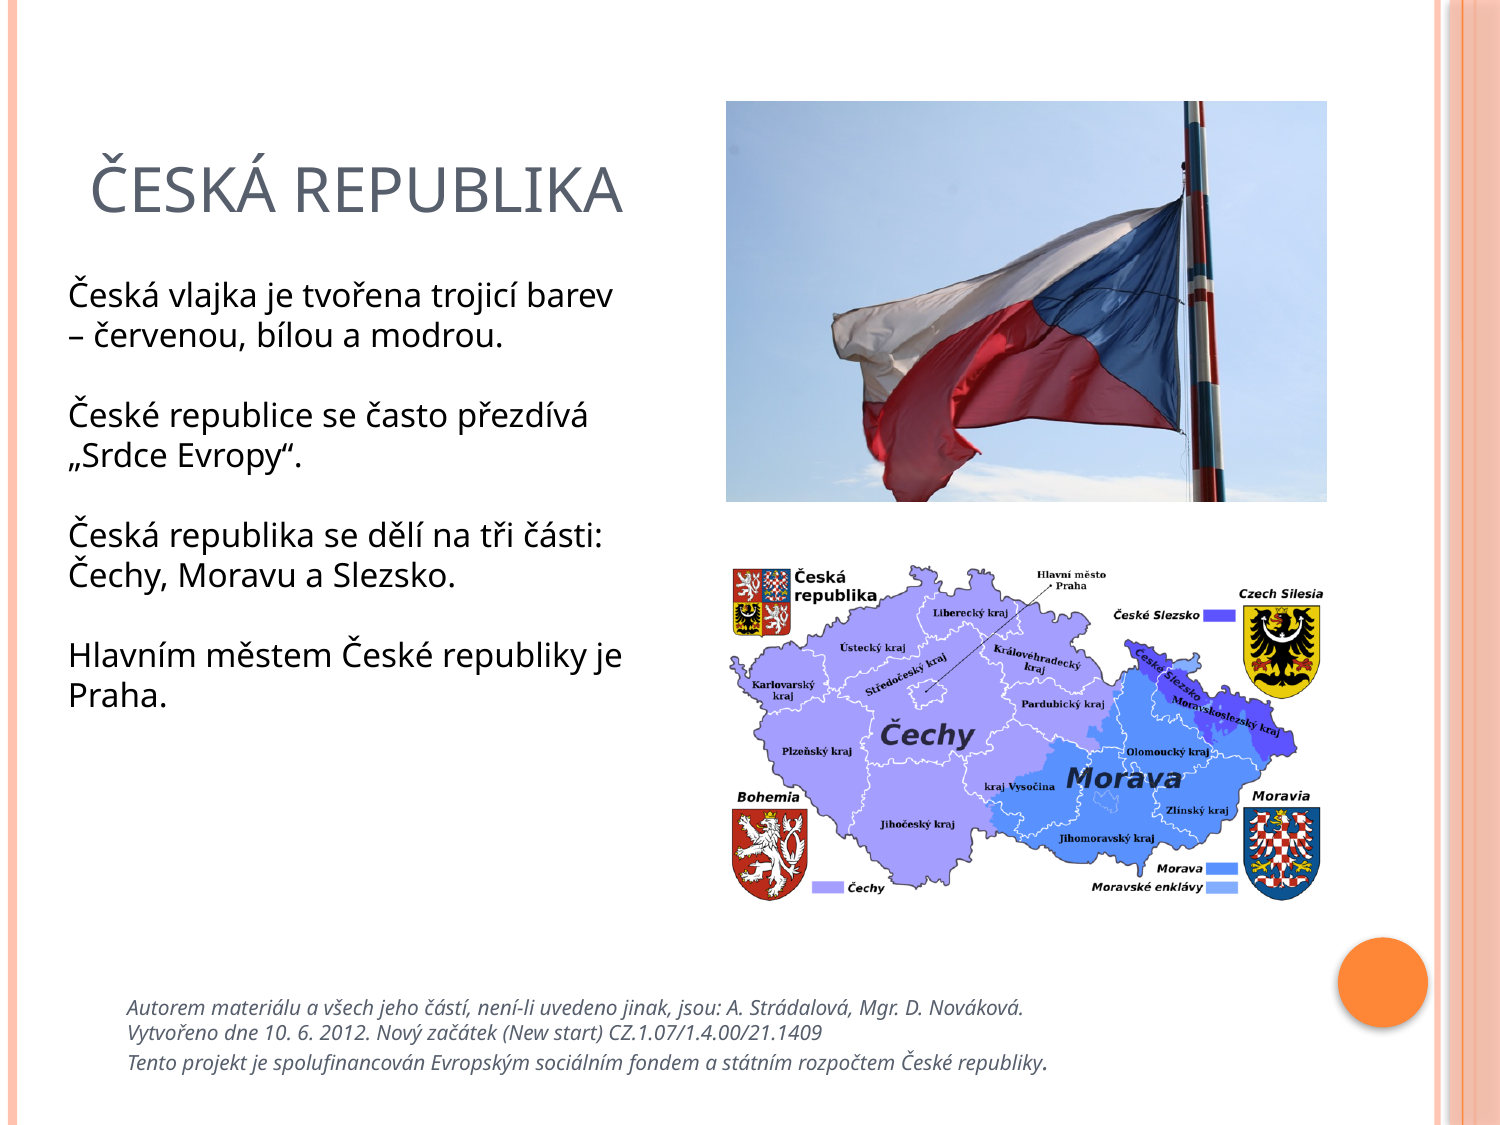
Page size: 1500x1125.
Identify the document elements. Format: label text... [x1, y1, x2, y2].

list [725, 101, 1327, 503]
text_box Česká vlajka je tvořena trojicí barev – červenou, bílou a modrou. České republice se často přezdívá „Srdce Evropy“. Česká republika se dělí na tři části: Čechy, Moravu a Slezsko. Hlavním městem České republiky je Praha. [53, 267, 644, 881]
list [725, 561, 1327, 904]
title Česká republika [75, 45, 1300, 233]
footer Autorem materiálu a všech jeho částí, není-li uvedeno jinak, jsou: A. Strádalová, Mgr. D. Nováková. Vytvořeno dne 10. 6. 2012. Nový začátek (New start) CZ.1.07/1.4.00/21.1409 Tento projekt je spolufinancován Evropským sociálním fondem a státním rozpočtem České republiky. [112, 975, 1353, 1094]
